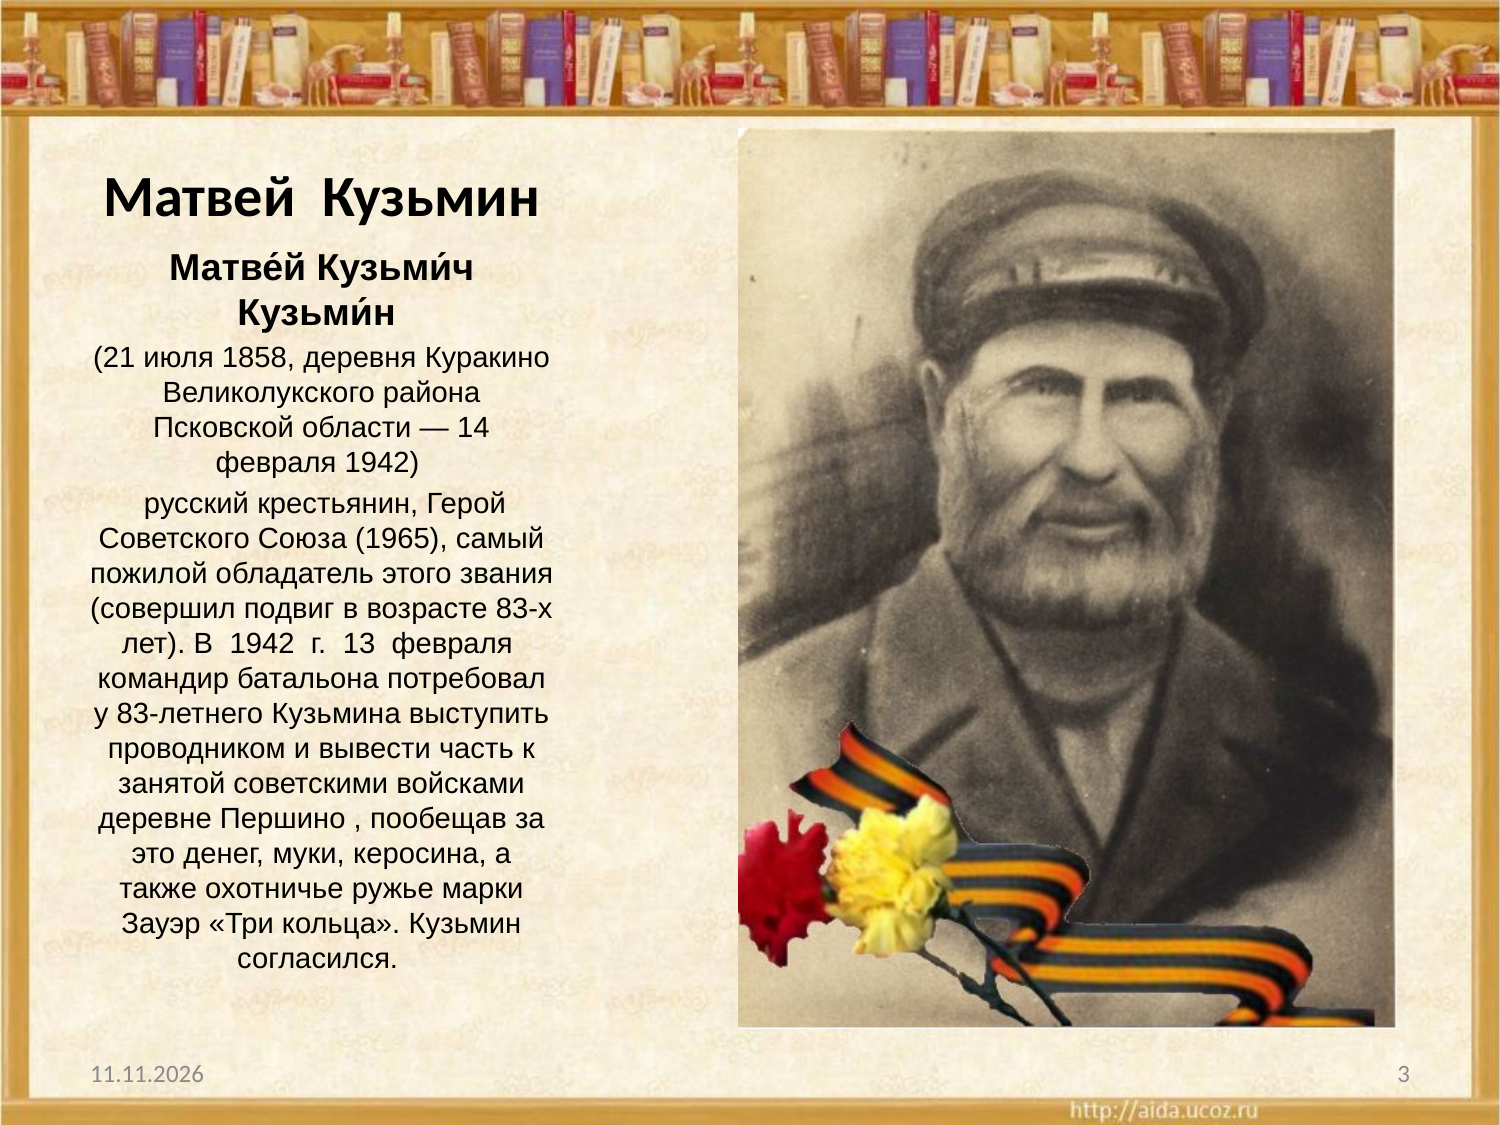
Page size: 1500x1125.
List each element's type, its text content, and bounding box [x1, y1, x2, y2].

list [738, 128, 1397, 1029]
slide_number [75, 1042, 425, 1103]
picture [0, 0, 1500, 1125]
title Матвей Кузьмин [74, 44, 569, 235]
slide_number 3 [1074, 1042, 1425, 1103]
list Матве́й Кузьми́ч Кузьми́н (21 июля 1858, деревня Куракино Великолукского района Псковской области — 14 февраля 1942) русский крестьянин, Герой Советского Союза (1965), самый пожилой обладатель этого звания (совершил подвиг в возрасте 83-х лет). В 1942 г. 13 февраля командир батальона потребовал у 83-летнего Кузьмина выступить проводником и вывести часть к занятой советскими войсками деревне Першино , пообещав за это денег, муки, керосина, а также охотничье ружье марки Зауэр «Три кольца». Кузьмин согласился. [74, 235, 569, 1006]
